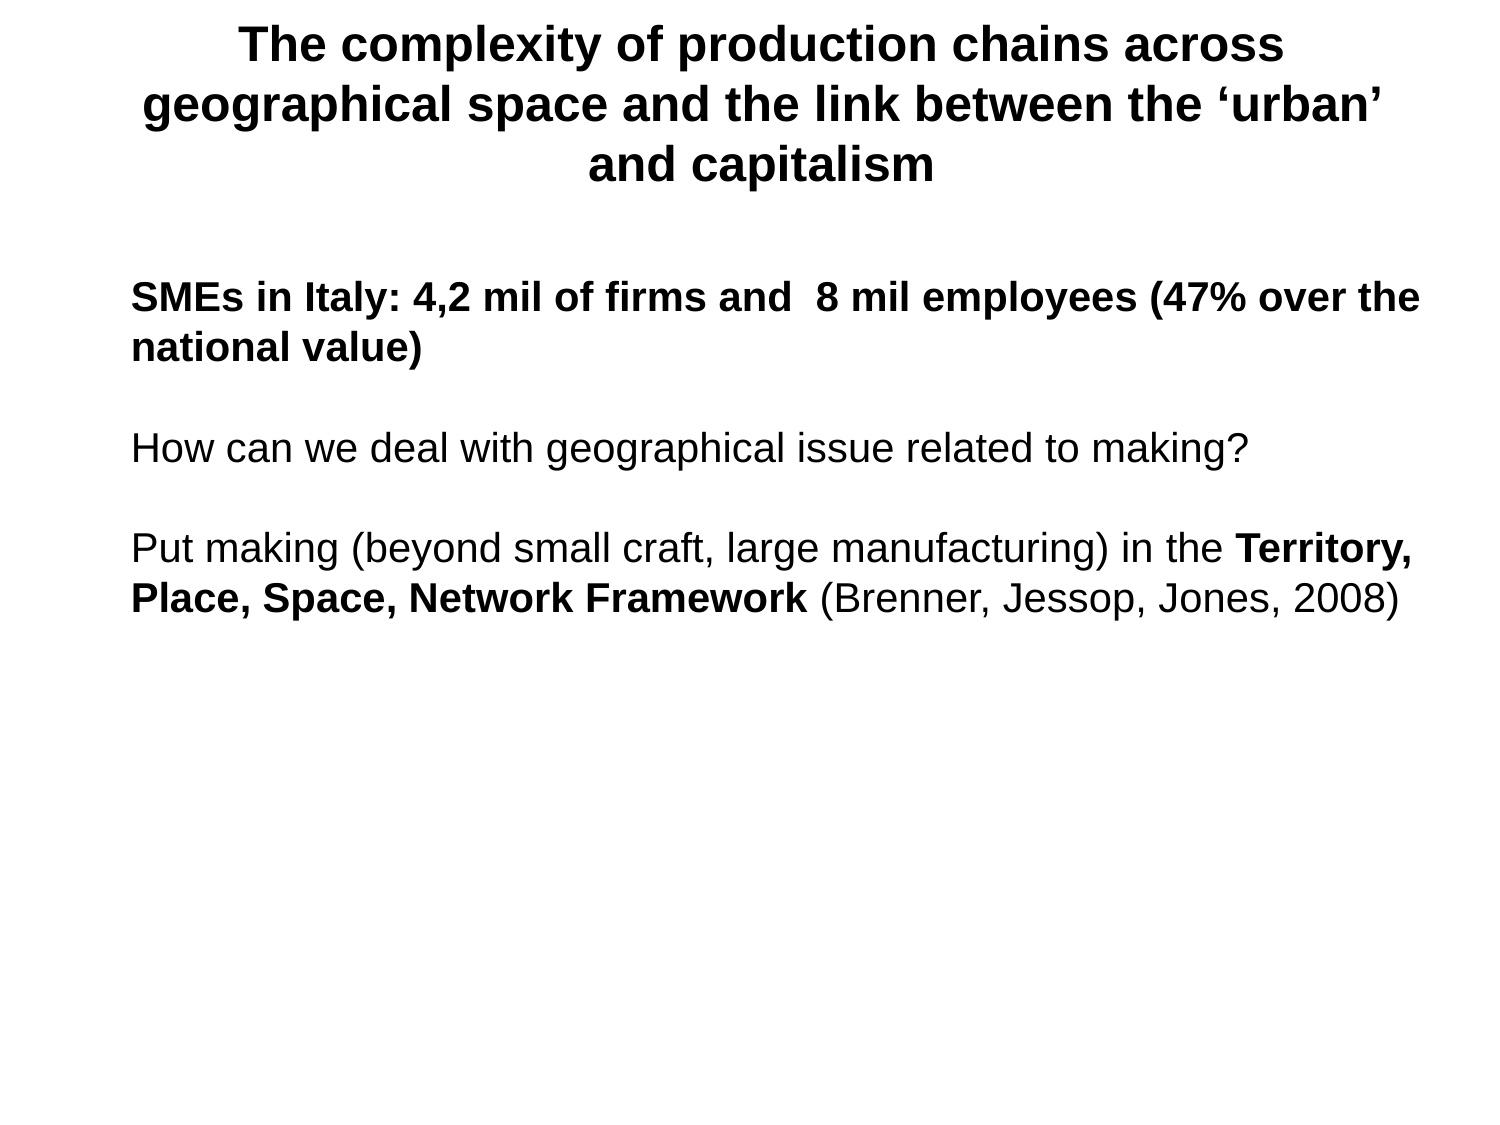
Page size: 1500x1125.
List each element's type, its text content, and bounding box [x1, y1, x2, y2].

text_box SMEs in Italy: 4,2 mil of firms and 8 mil employees (47% over the national value) How can we deal with geographical issue related to making? Put making (beyond small craft, large manufacturing) in the Territory, Place, Space, Network Framework (Brenner, Jessop, Jones, 2008) [116, 262, 1500, 628]
title The complexity of production chains across geographical space and the link between the ‘urban’ and capitalism [123, 114, 1400, 209]
